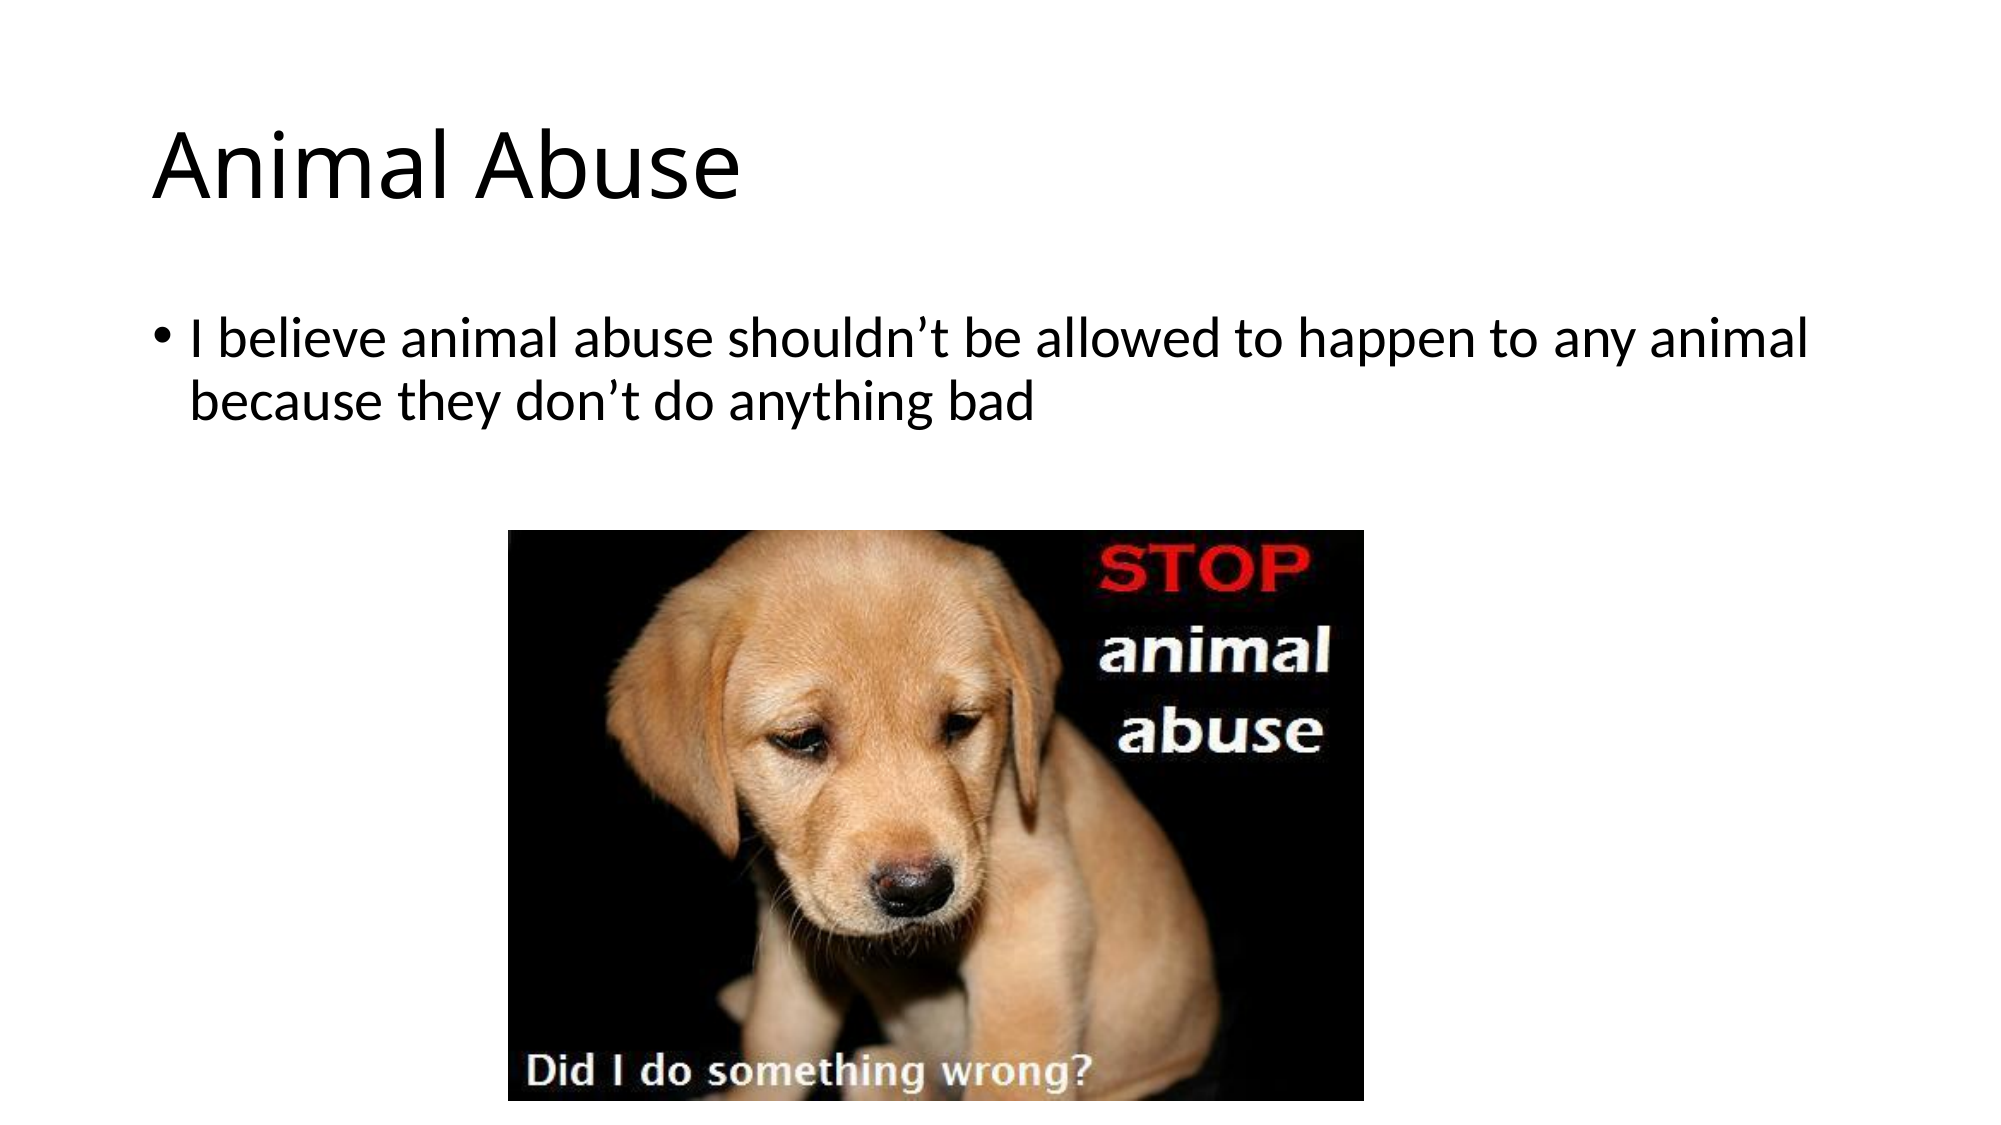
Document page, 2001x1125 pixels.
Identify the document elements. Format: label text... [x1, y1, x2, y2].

title Animal Abuse [137, 59, 1863, 278]
picture [508, 530, 1364, 1101]
list I believe animal abuse shouldn’t be allowed to happen to any animal because they don’t do anything bad [137, 299, 1863, 1014]
